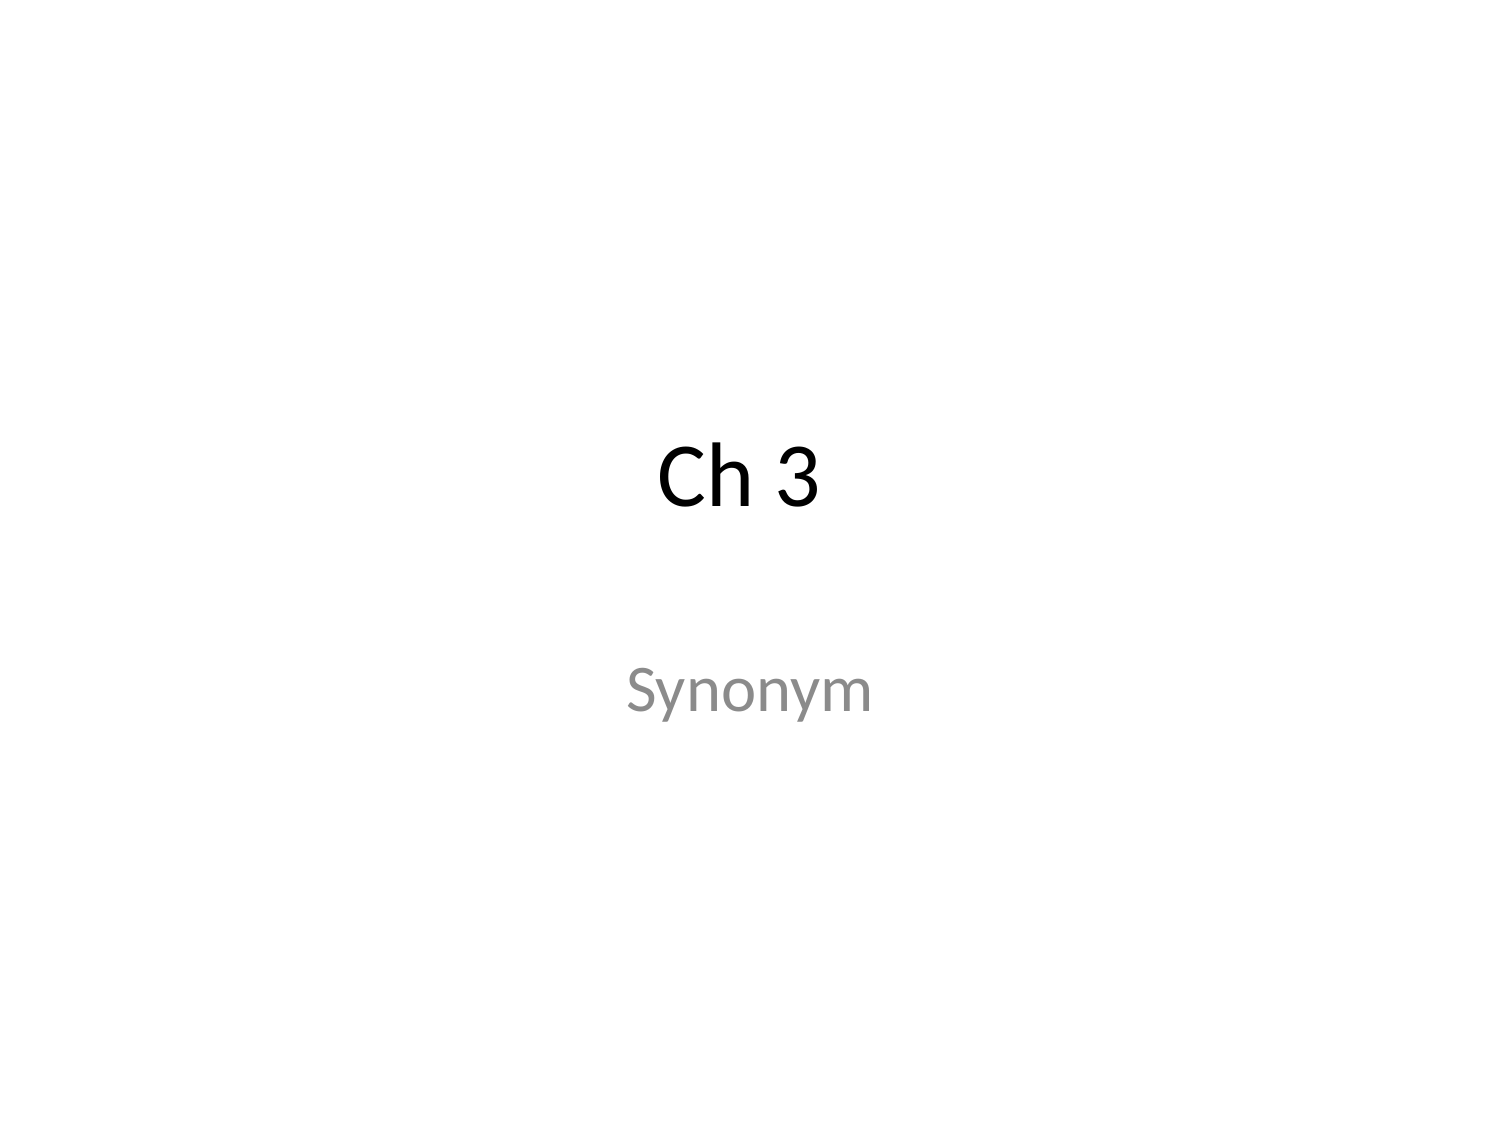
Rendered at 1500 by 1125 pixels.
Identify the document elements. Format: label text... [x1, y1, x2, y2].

subtitle Synonym [225, 637, 1275, 925]
title Ch 3 [112, 349, 1388, 591]
